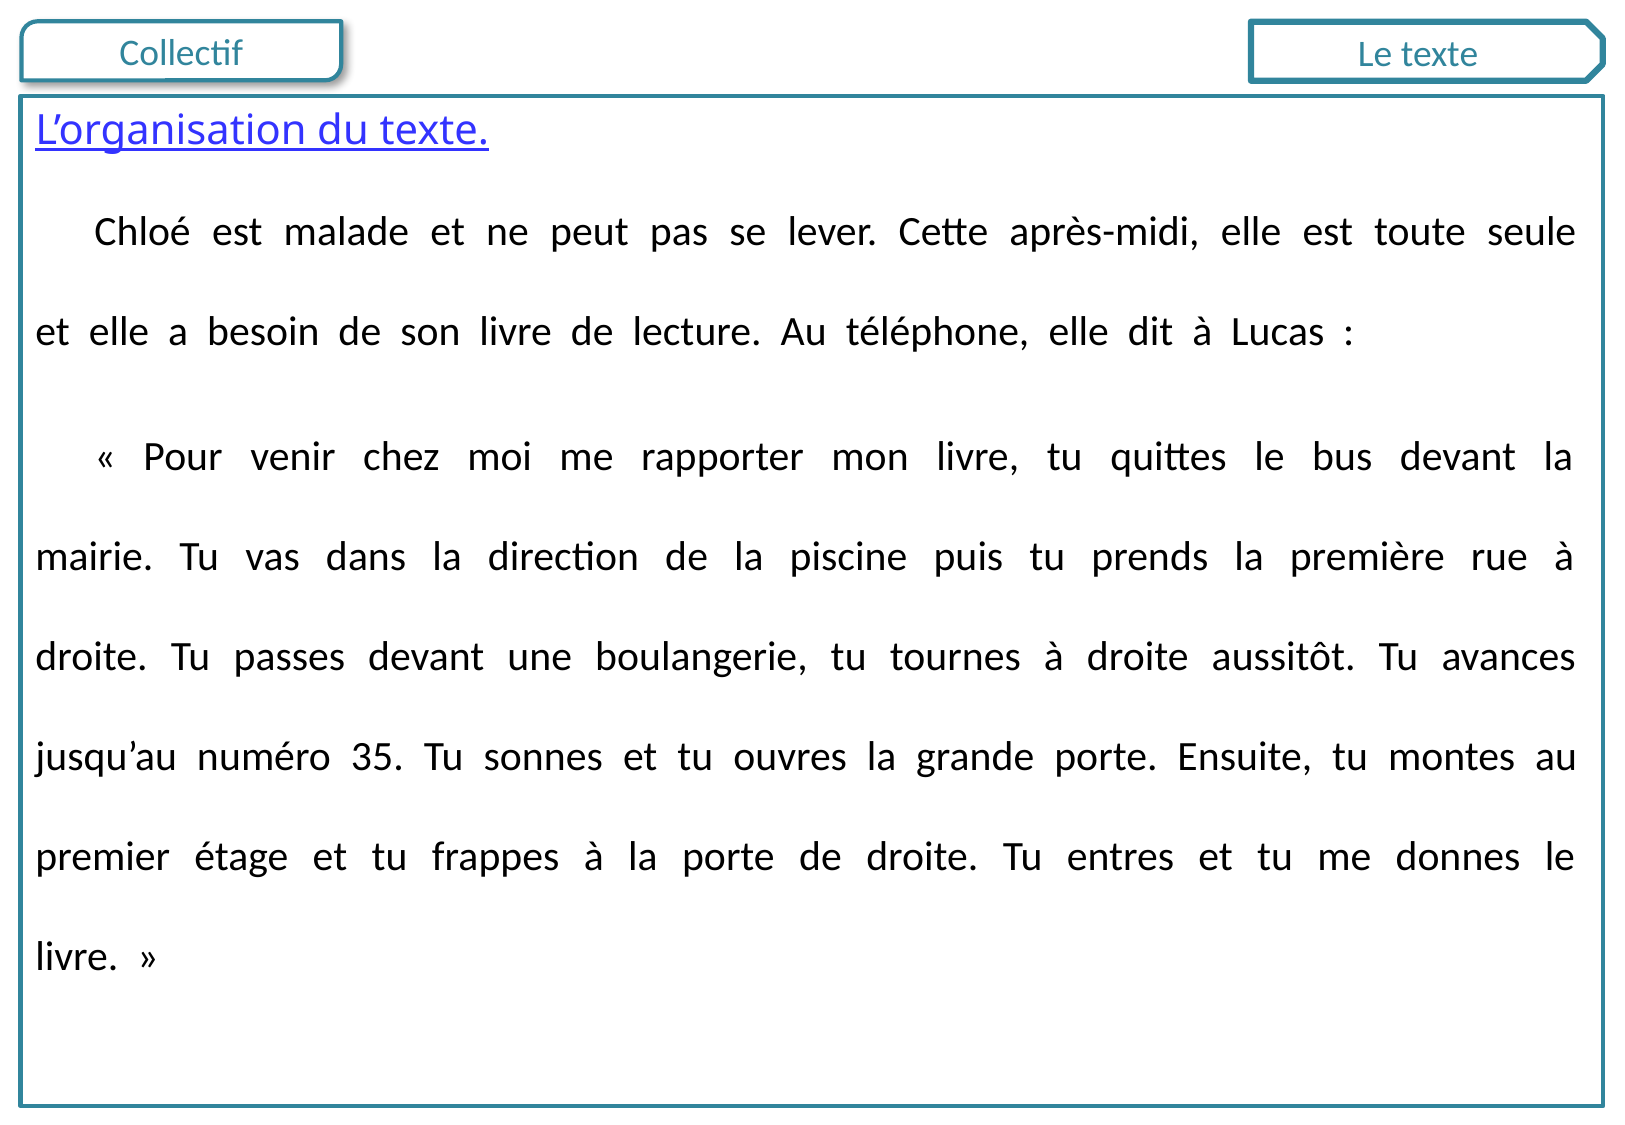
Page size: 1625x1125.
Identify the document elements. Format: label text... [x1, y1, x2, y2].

list L’organisation du texte. Chloé est malade et ne peut pas se lever. Cette après-midi, elle est toute seule et elle a besoin de son livre de lecture. Au téléphone, elle dit à Lucas : « Pour venir chez moi me rapporter mon livre, tu quittes le bus devant la mairie. Tu vas dans la direction de la piscine puis tu prends la première rue à droite. Tu passes devant une boulangerie, tu tournes à droite aussitôt. Tu avances jusqu’au numéro 35. Tu sonnes et tu ouvres la grande porte. Ensuite, tu montes au premier étage et tu frappes à la porte de droite. Tu entres et tu me donnes le livre. » [18, 94, 1605, 1108]
list Le texte [1251, 21, 1585, 81]
